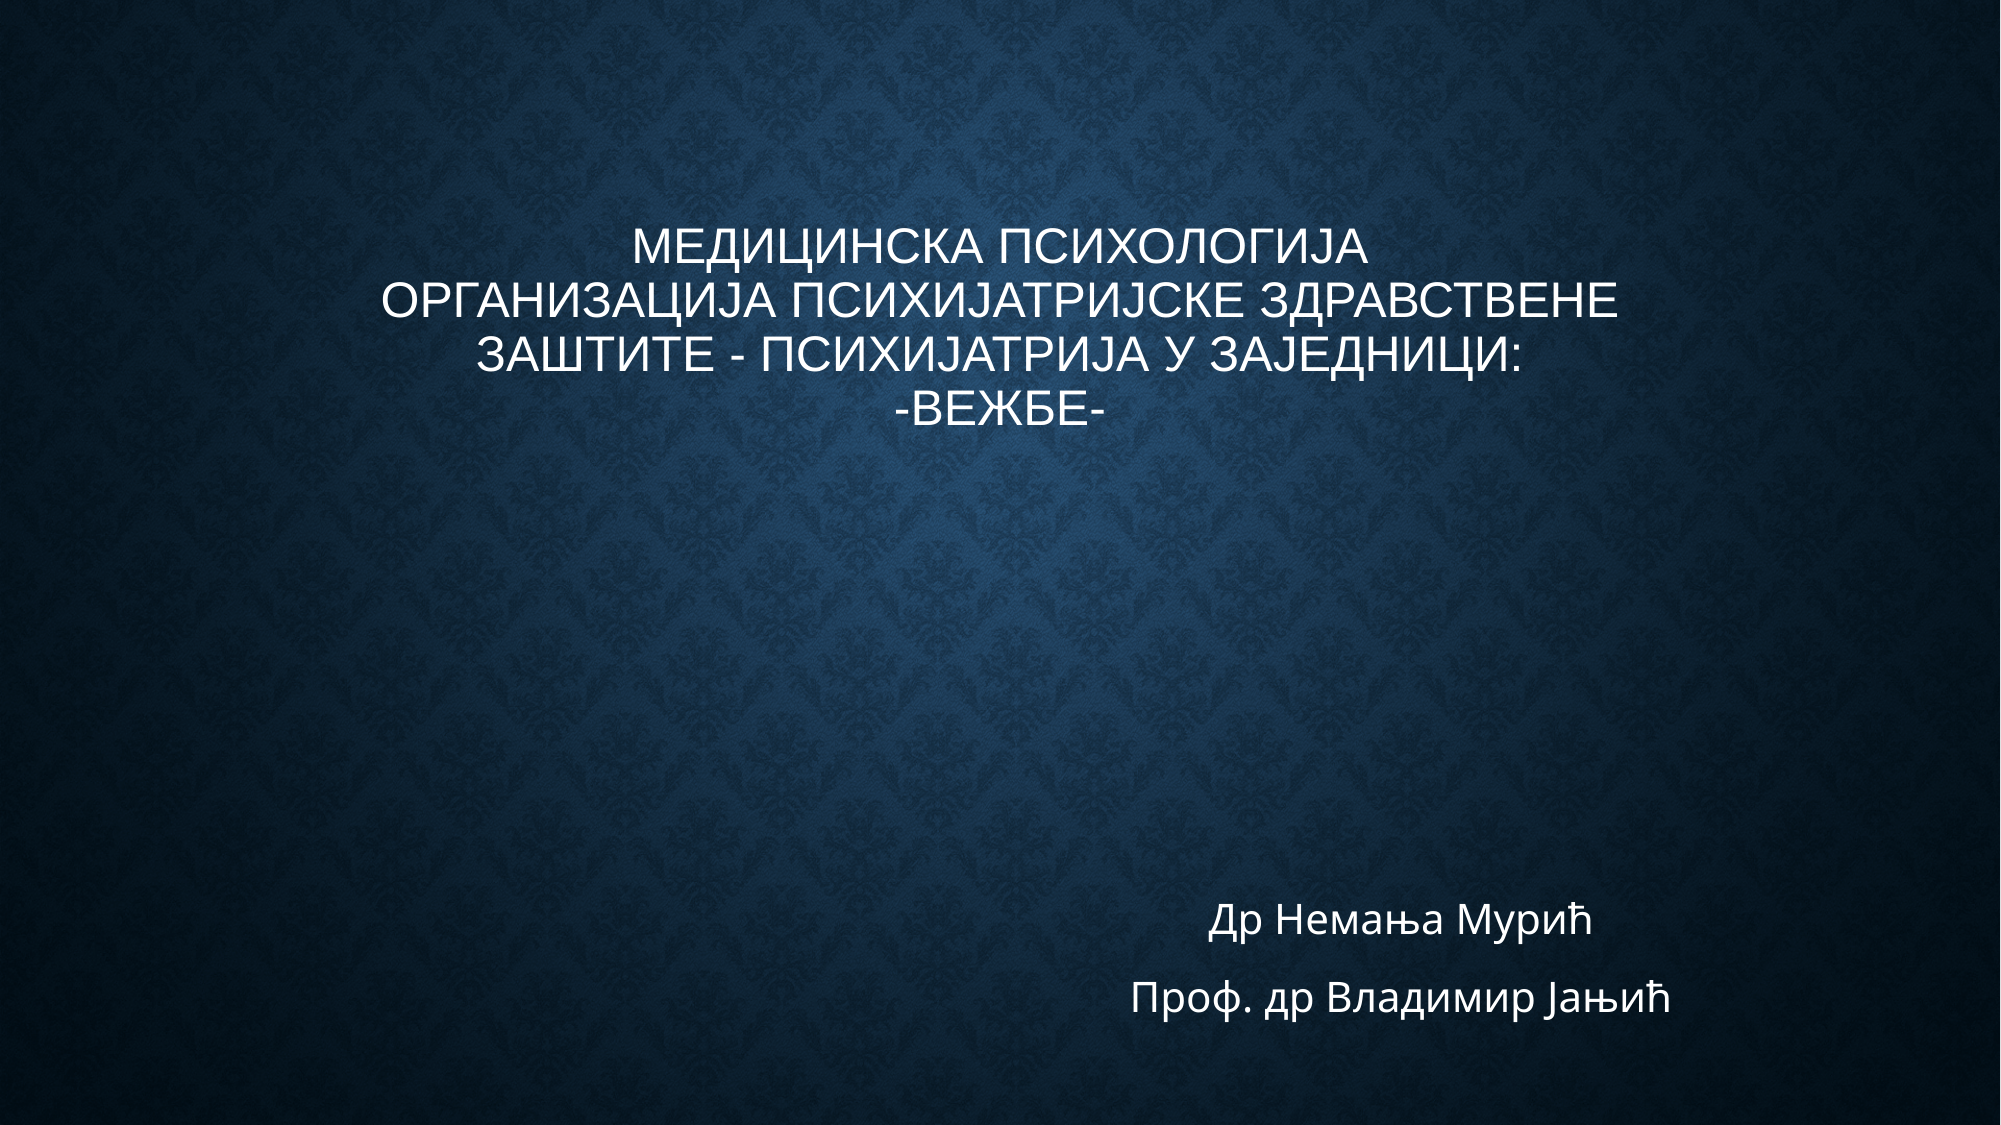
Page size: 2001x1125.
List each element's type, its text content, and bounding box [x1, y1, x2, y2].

subtitle Др Немања Мурић Проф. др Владимир Јањић [893, 874, 1910, 1028]
title Медицинска психологија Организација психијатријске здравствене заштите - Психијатрија у заједници: -вежбе- [261, 159, 1739, 445]
